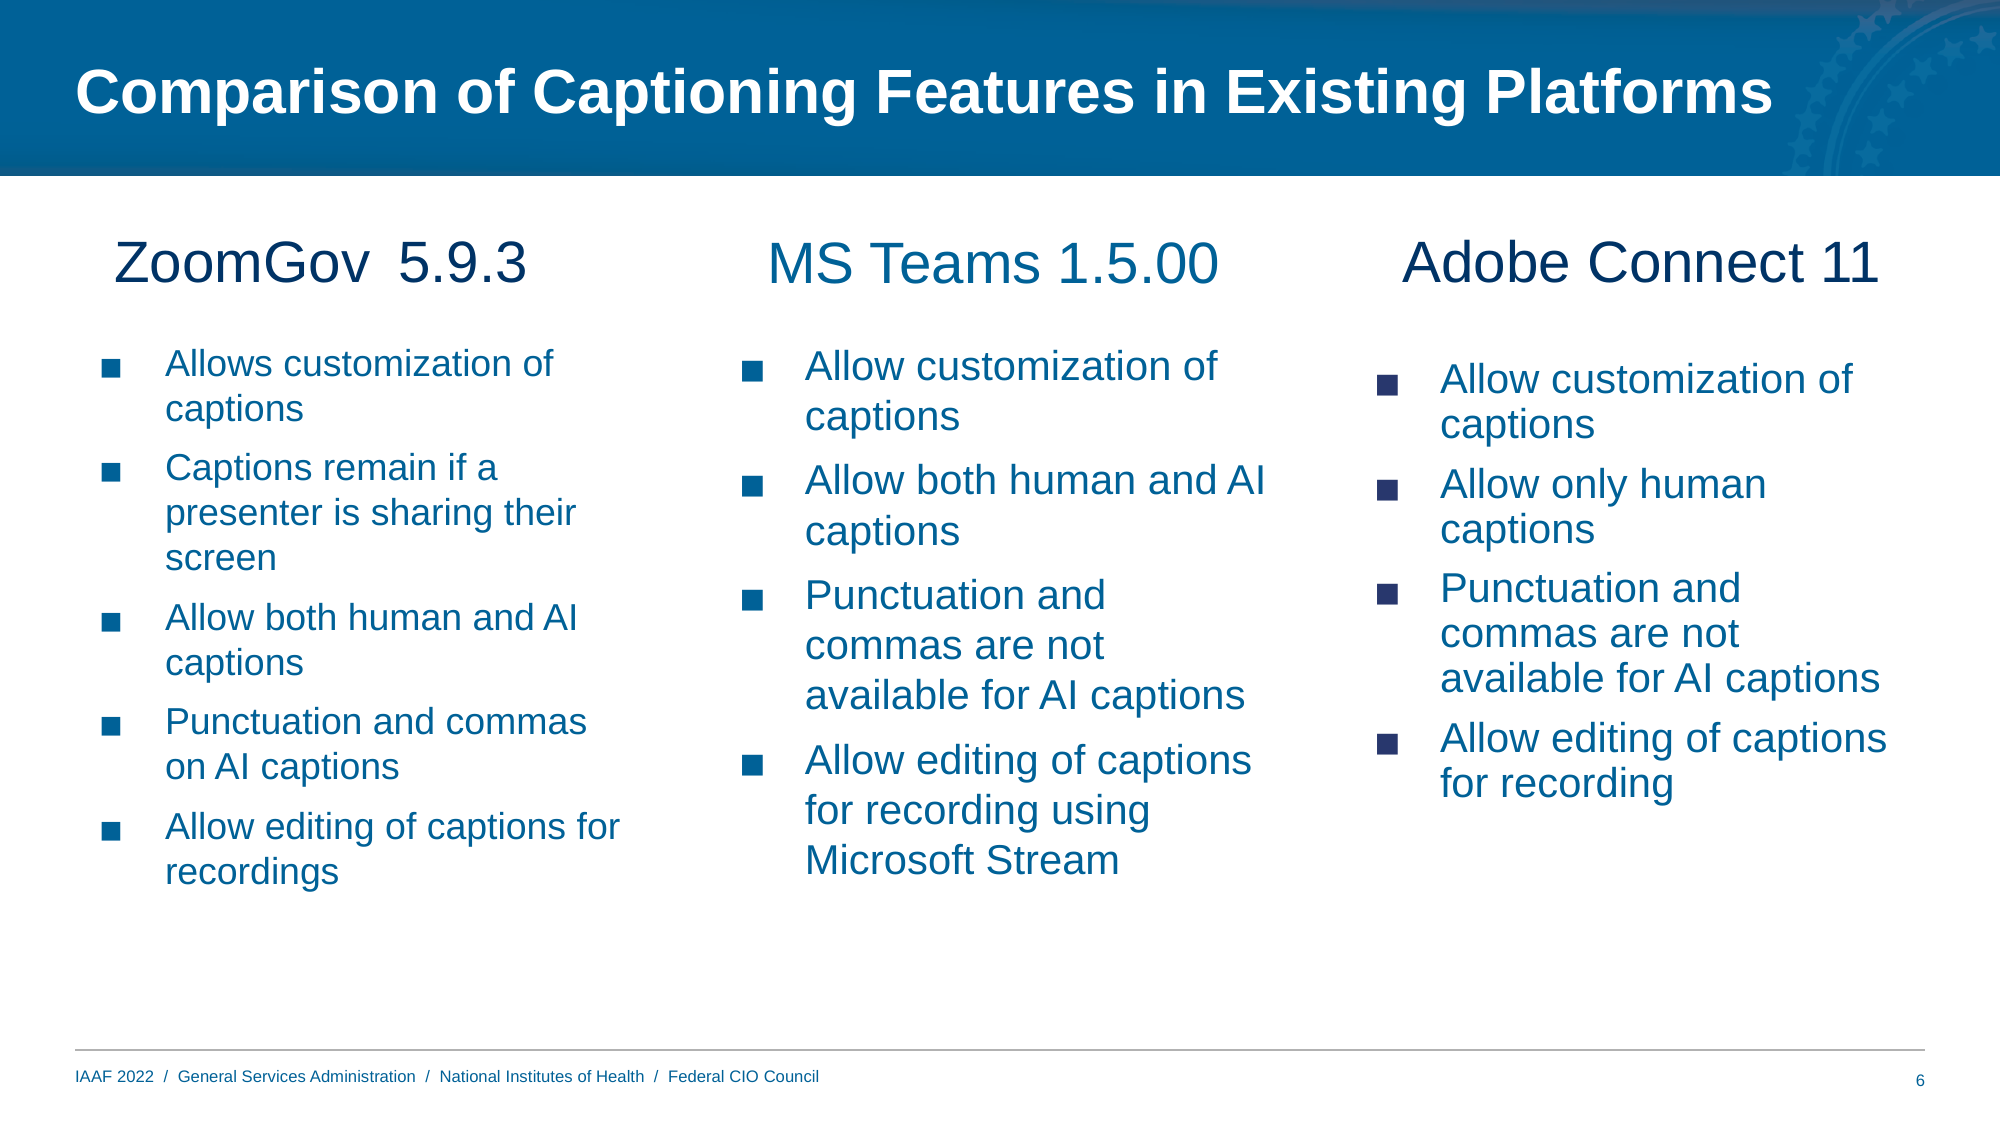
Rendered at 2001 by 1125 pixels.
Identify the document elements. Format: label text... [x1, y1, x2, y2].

picture [0, 168, 666, 176]
list ZoomGov 5.9.3 [75, 224, 645, 331]
list Allow customization of captions Allow both human and AI captions Punctuation and commas are not available for AI captions Allow editing of captions for recording using Microsoft Stream [714, 331, 1285, 1035]
list Adobe Connect 11 [1350, 224, 1920, 350]
picture [0, 0, 2000, 176]
slide_number 6 [1880, 1065, 1925, 1095]
list Allows customization of captions Captions remain if a presenter is sharing their screen Allow both human and AI captions Punctuation and commas on AI captions Allow editing of captions for recordings [75, 331, 645, 1035]
title Comparison of Captioning Features in Existing Platforms [75, 52, 1800, 128]
list Allow customization of captions Allow only human captions Punctuation and commas are not available for AI captions Allow editing of captions for recording [1350, 350, 1920, 1010]
list MS Teams 1.5.00 [714, 225, 1285, 331]
